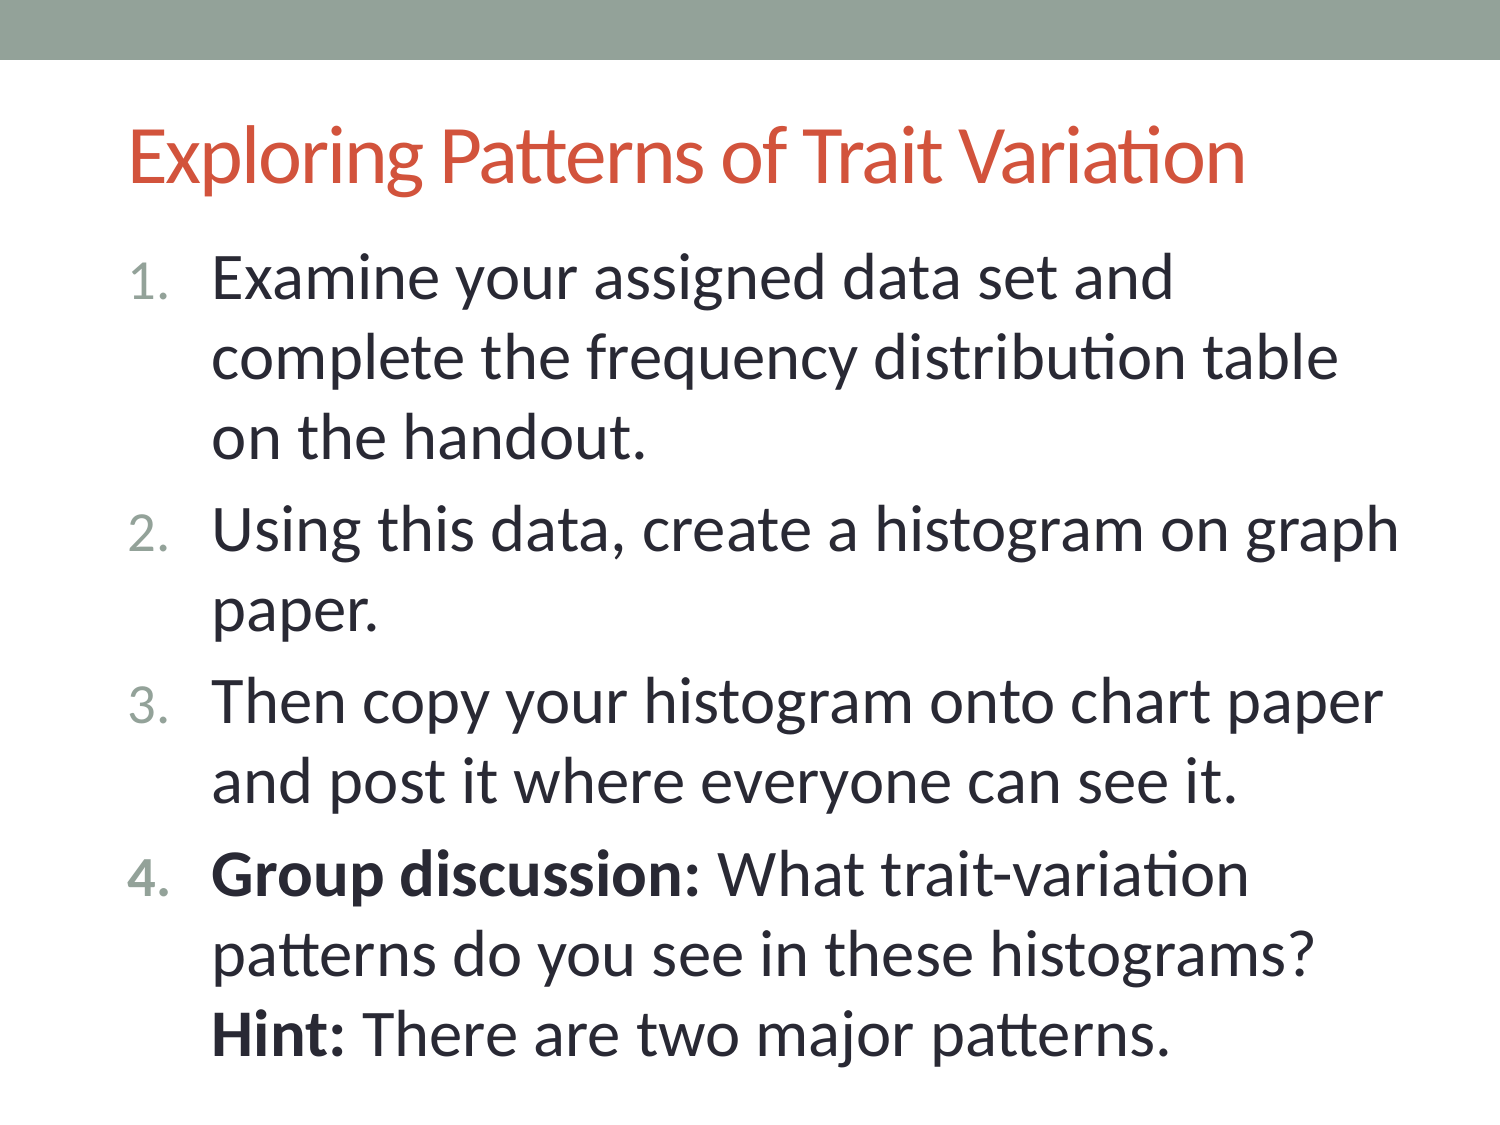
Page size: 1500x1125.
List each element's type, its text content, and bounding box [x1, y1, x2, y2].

title Exploring Patterns of Trait Variation [112, 62, 1429, 238]
list Examine your assigned data set and complete the frequency distribution table on the handout. Using this data, create a histogram on graph paper. Then copy your histogram onto chart paper and post it where everyone can see it. Group discussion: What trait-variation patterns do you see in these histograms? Hint: There are two major patterns. [112, 224, 1425, 1063]
